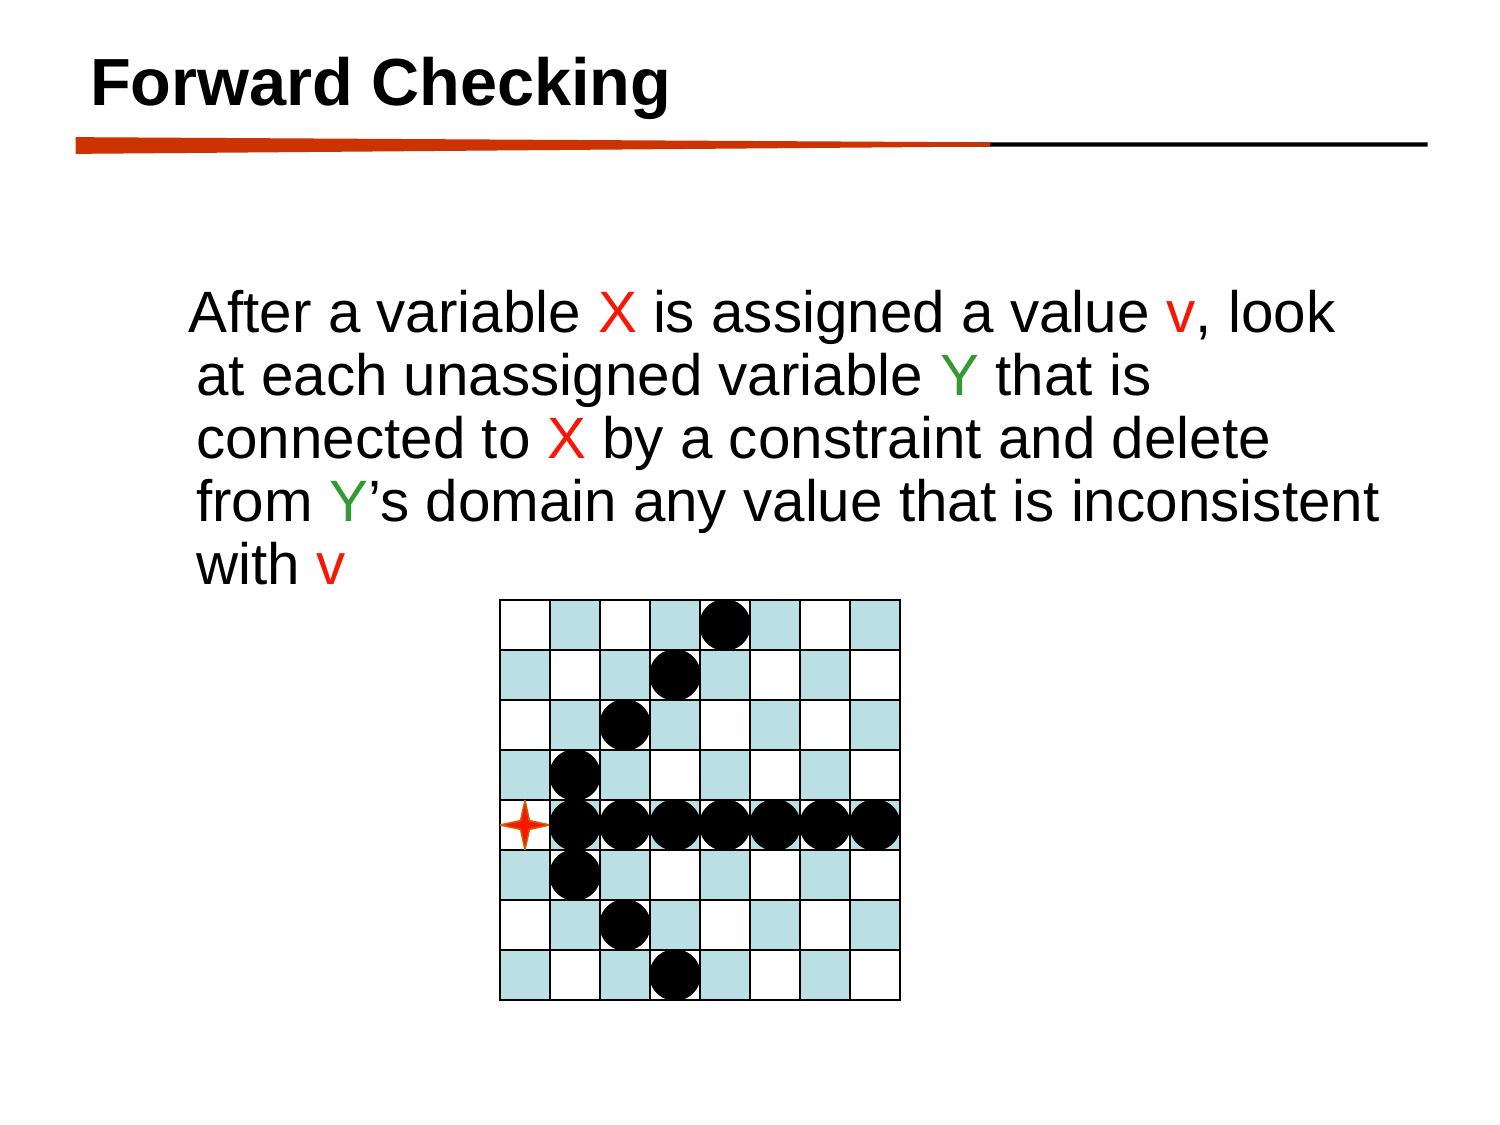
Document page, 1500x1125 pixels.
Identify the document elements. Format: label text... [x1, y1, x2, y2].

list After a variable X is assigned a value v, look at each unassigned variable Y that is connected to X by a constraint and delete from Y’s domain any value that is inconsistent with v [124, 274, 1401, 588]
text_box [499, 599, 901, 1001]
title Forward Checking [74, 24, 1426, 133]
